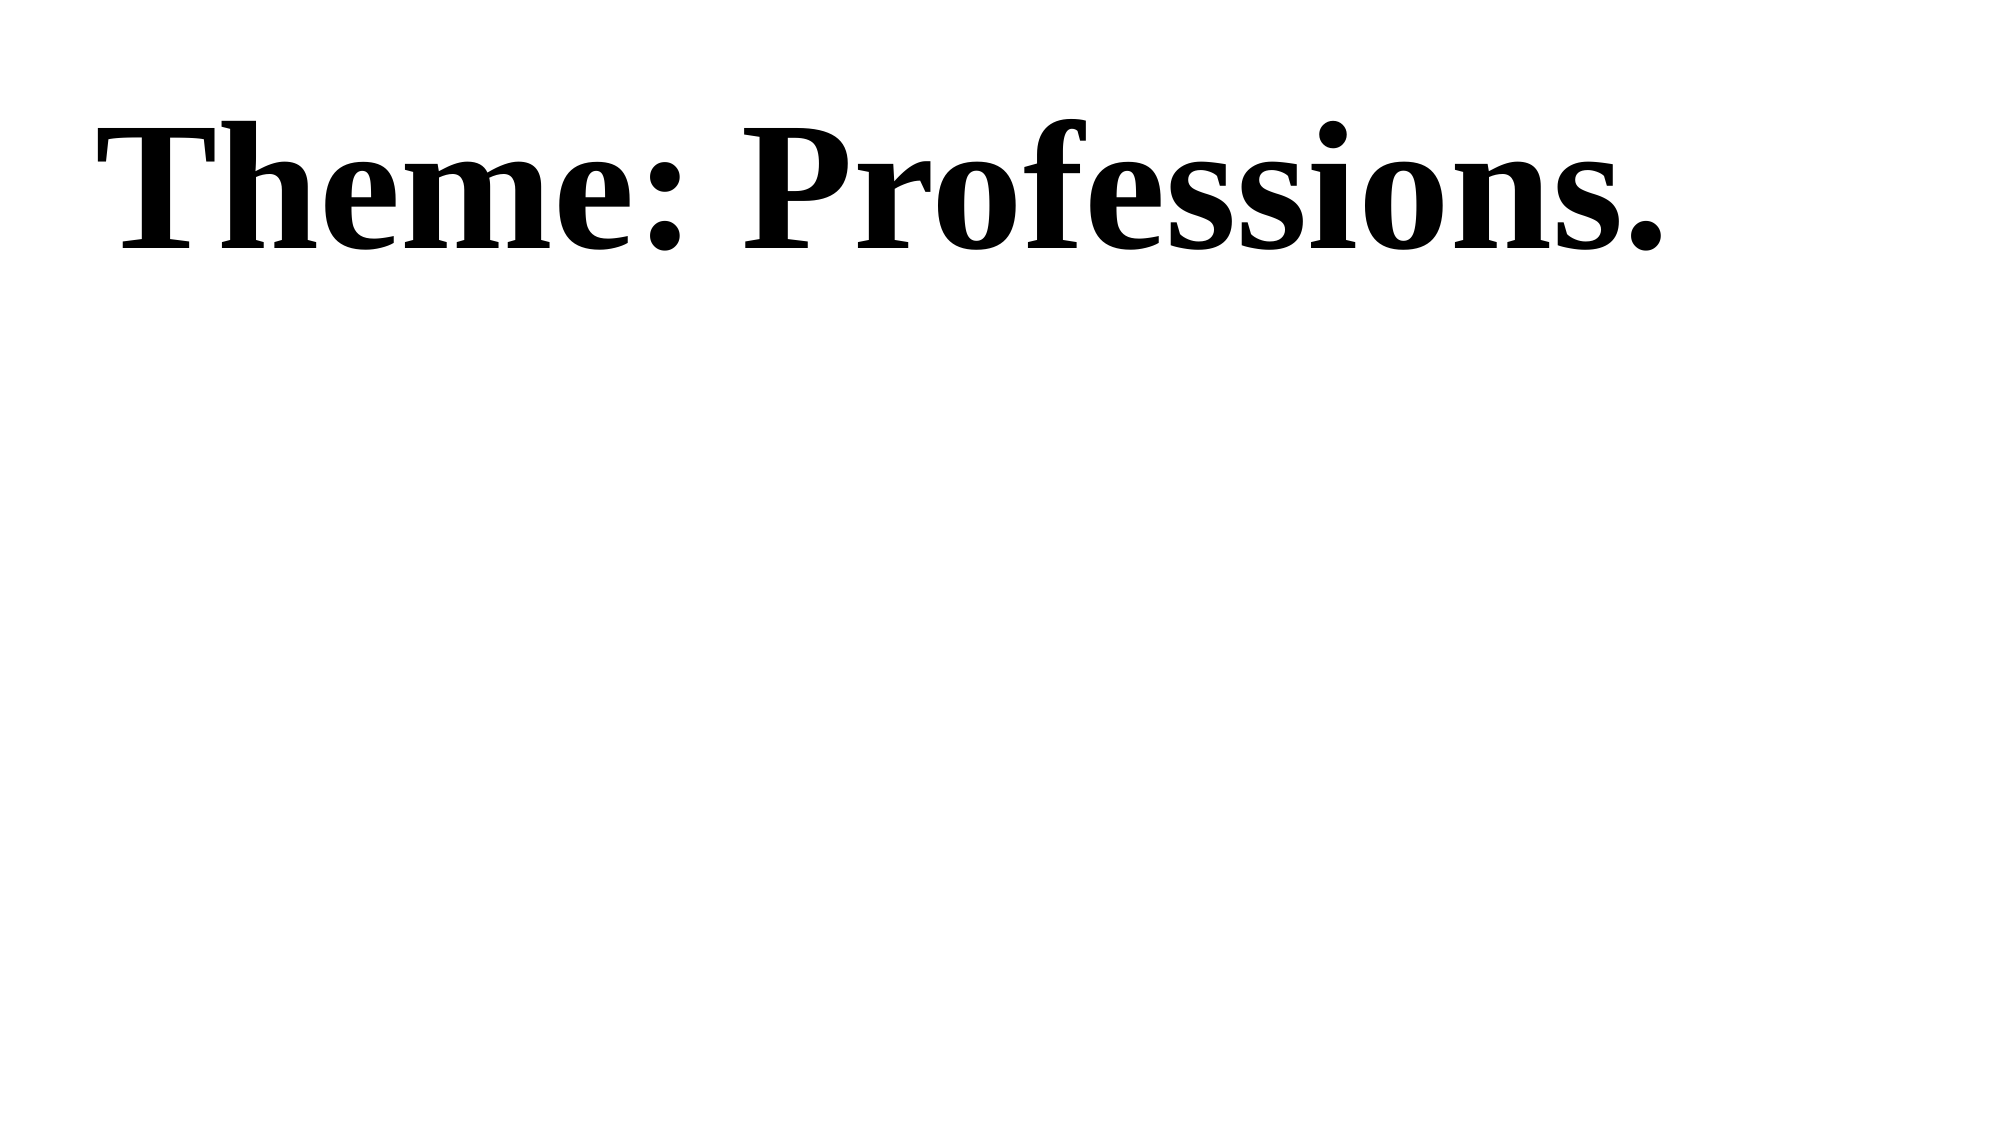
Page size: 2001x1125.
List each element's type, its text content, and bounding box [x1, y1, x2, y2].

text_box Theme: Professions. [80, 57, 1976, 428]
